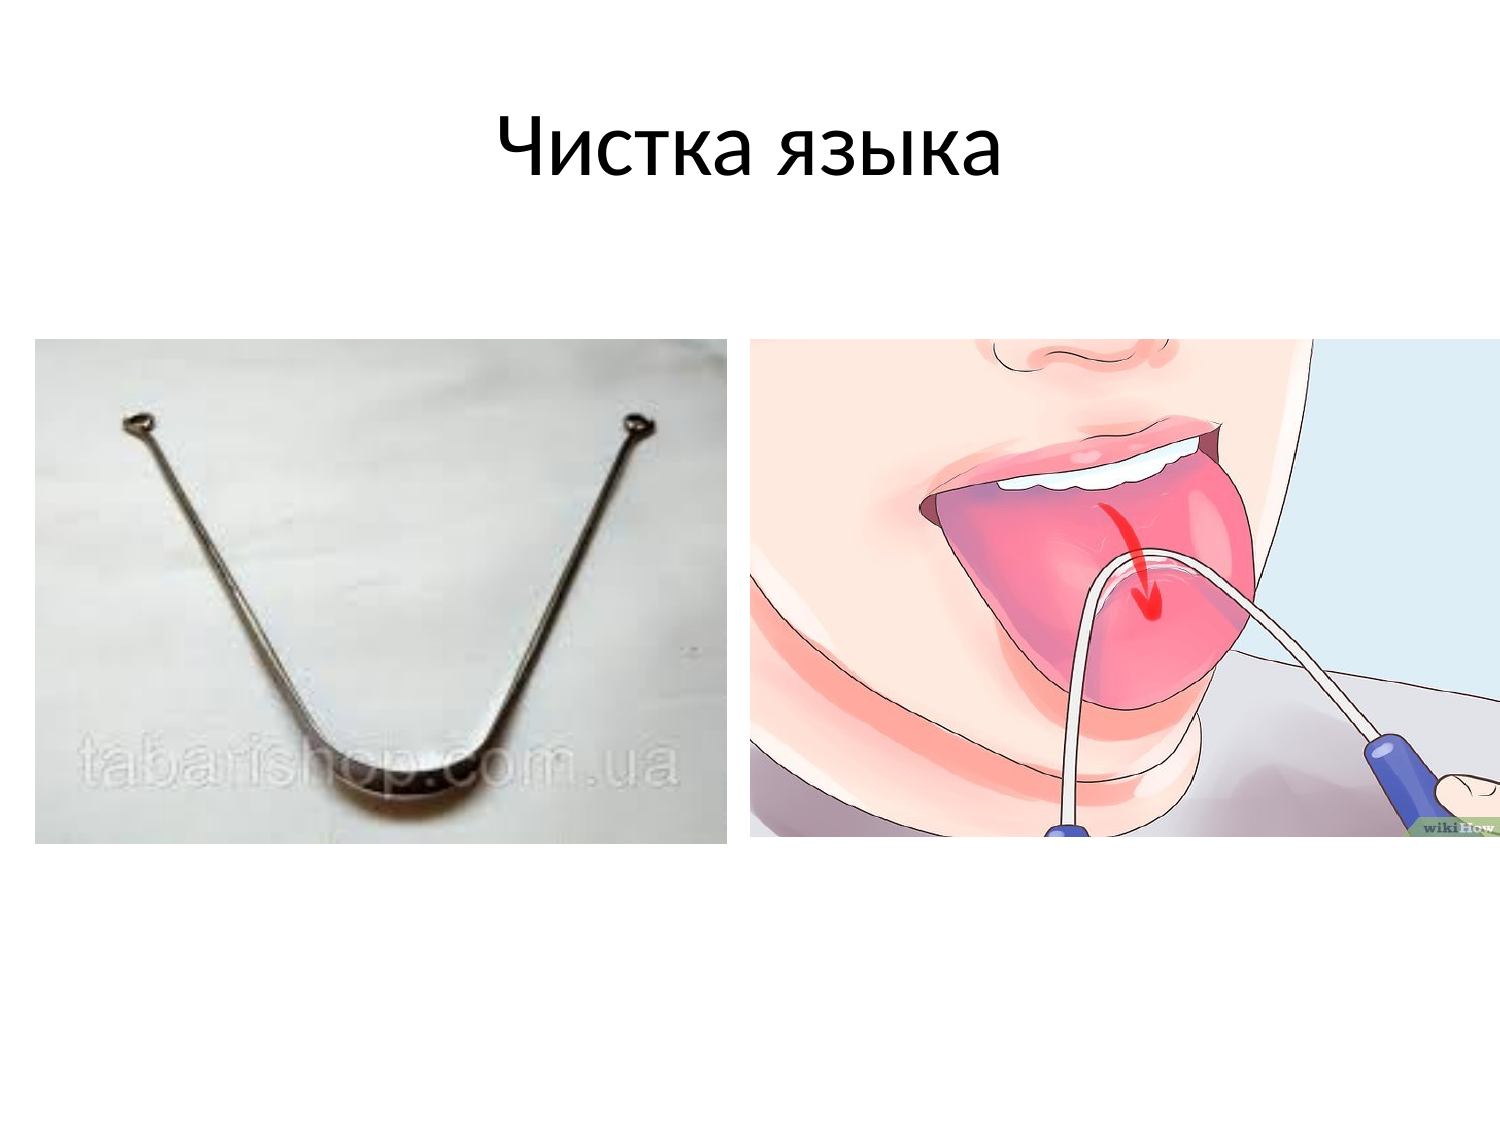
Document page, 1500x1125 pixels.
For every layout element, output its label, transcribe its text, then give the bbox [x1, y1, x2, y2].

title Чистка языка [74, 44, 1426, 233]
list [749, 339, 1500, 837]
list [34, 339, 727, 844]
